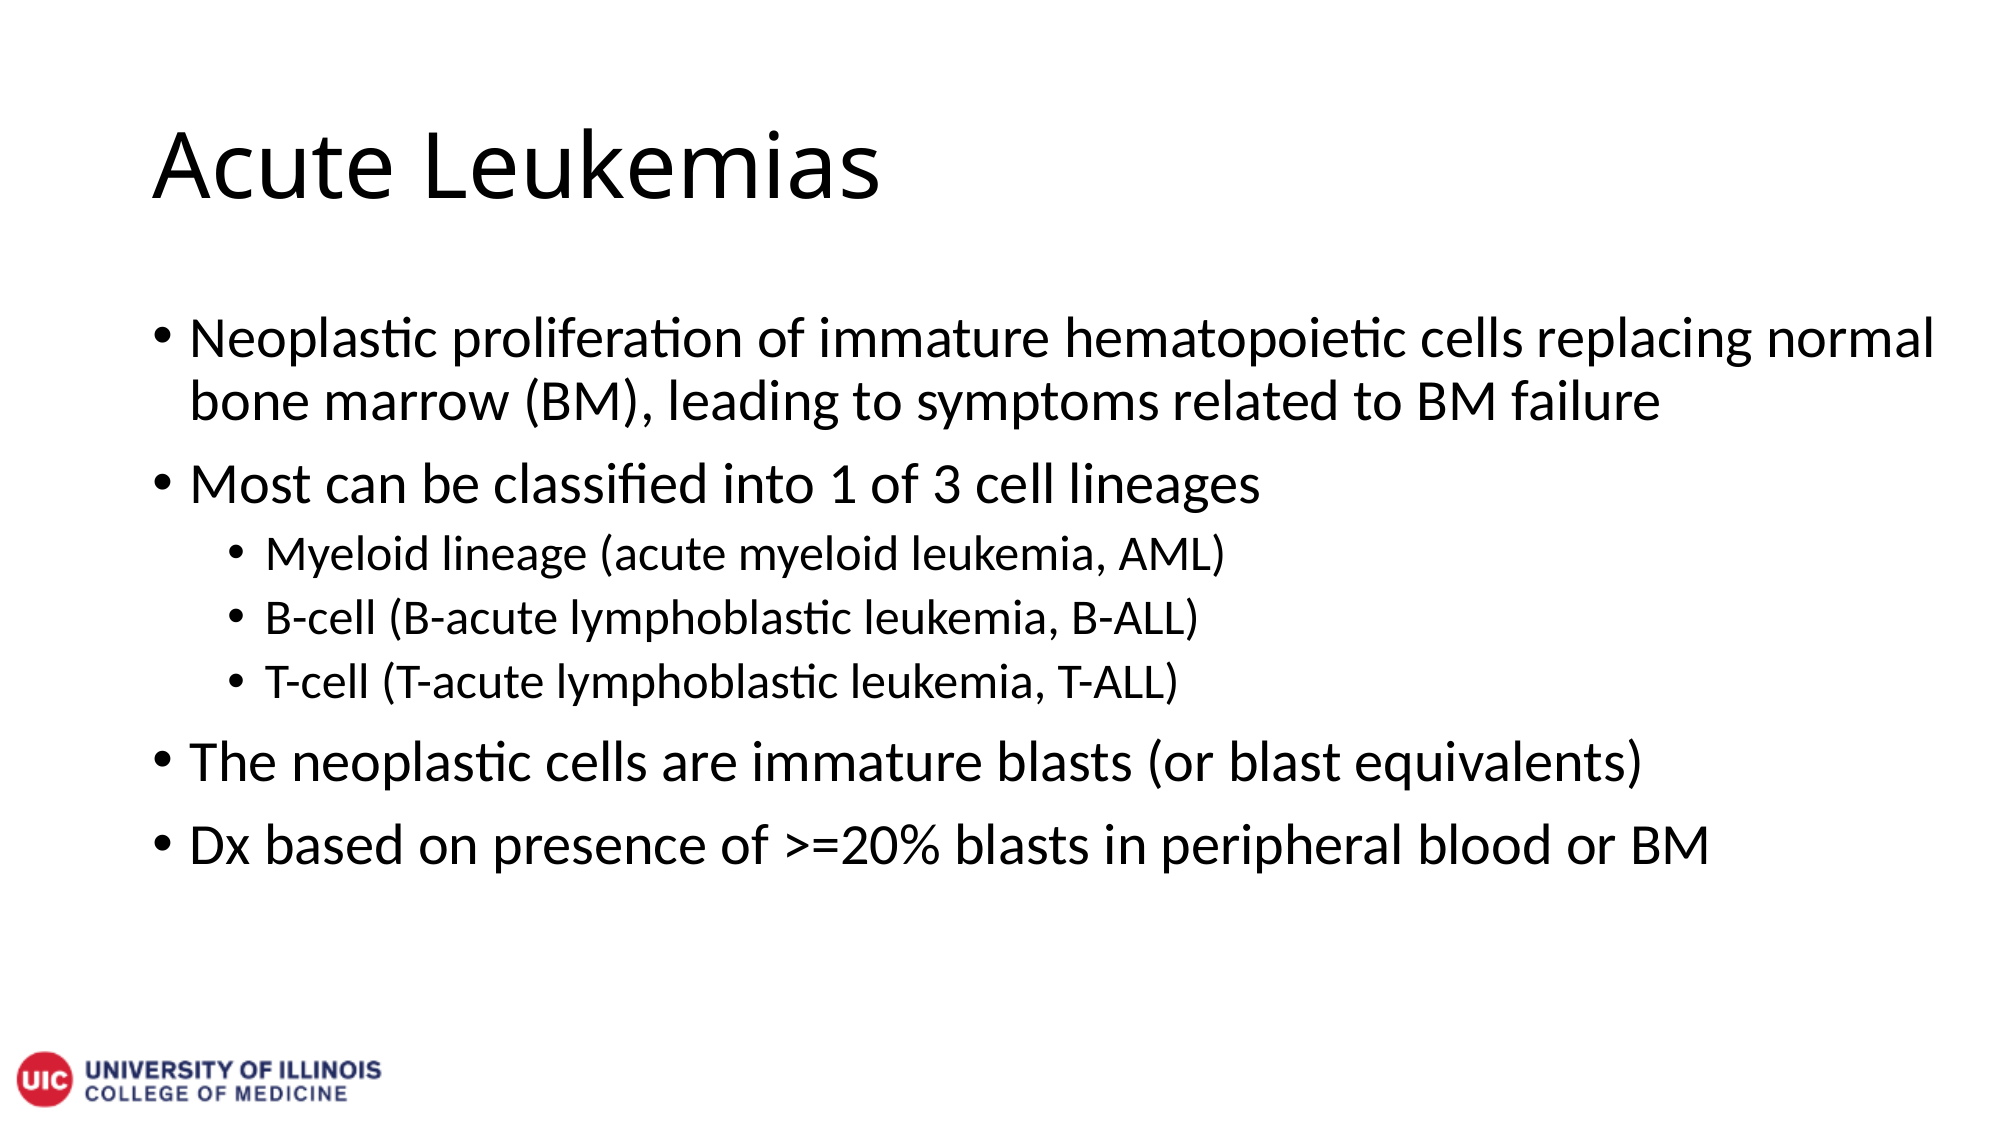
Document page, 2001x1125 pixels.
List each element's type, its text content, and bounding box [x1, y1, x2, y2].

picture [0, 1039, 402, 1125]
title Acute Leukemias [137, 59, 1863, 278]
list Neoplastic proliferation of immature hematopoietic cells replacing normal bone marrow (BM), leading to symptoms related to BM failure Most can be classified into 1 of 3 cell lineages Myeloid lineage (acute myeloid leukemia, AML) B-cell (B-acute lymphoblastic leukemia, B-ALL) T-cell (T-acute lymphoblastic leukemia, T-ALL) The neoplastic cells are immature blasts (or blast equivalents) Dx based on presence of >=20% blasts in peripheral blood or BM [137, 299, 2000, 1014]
